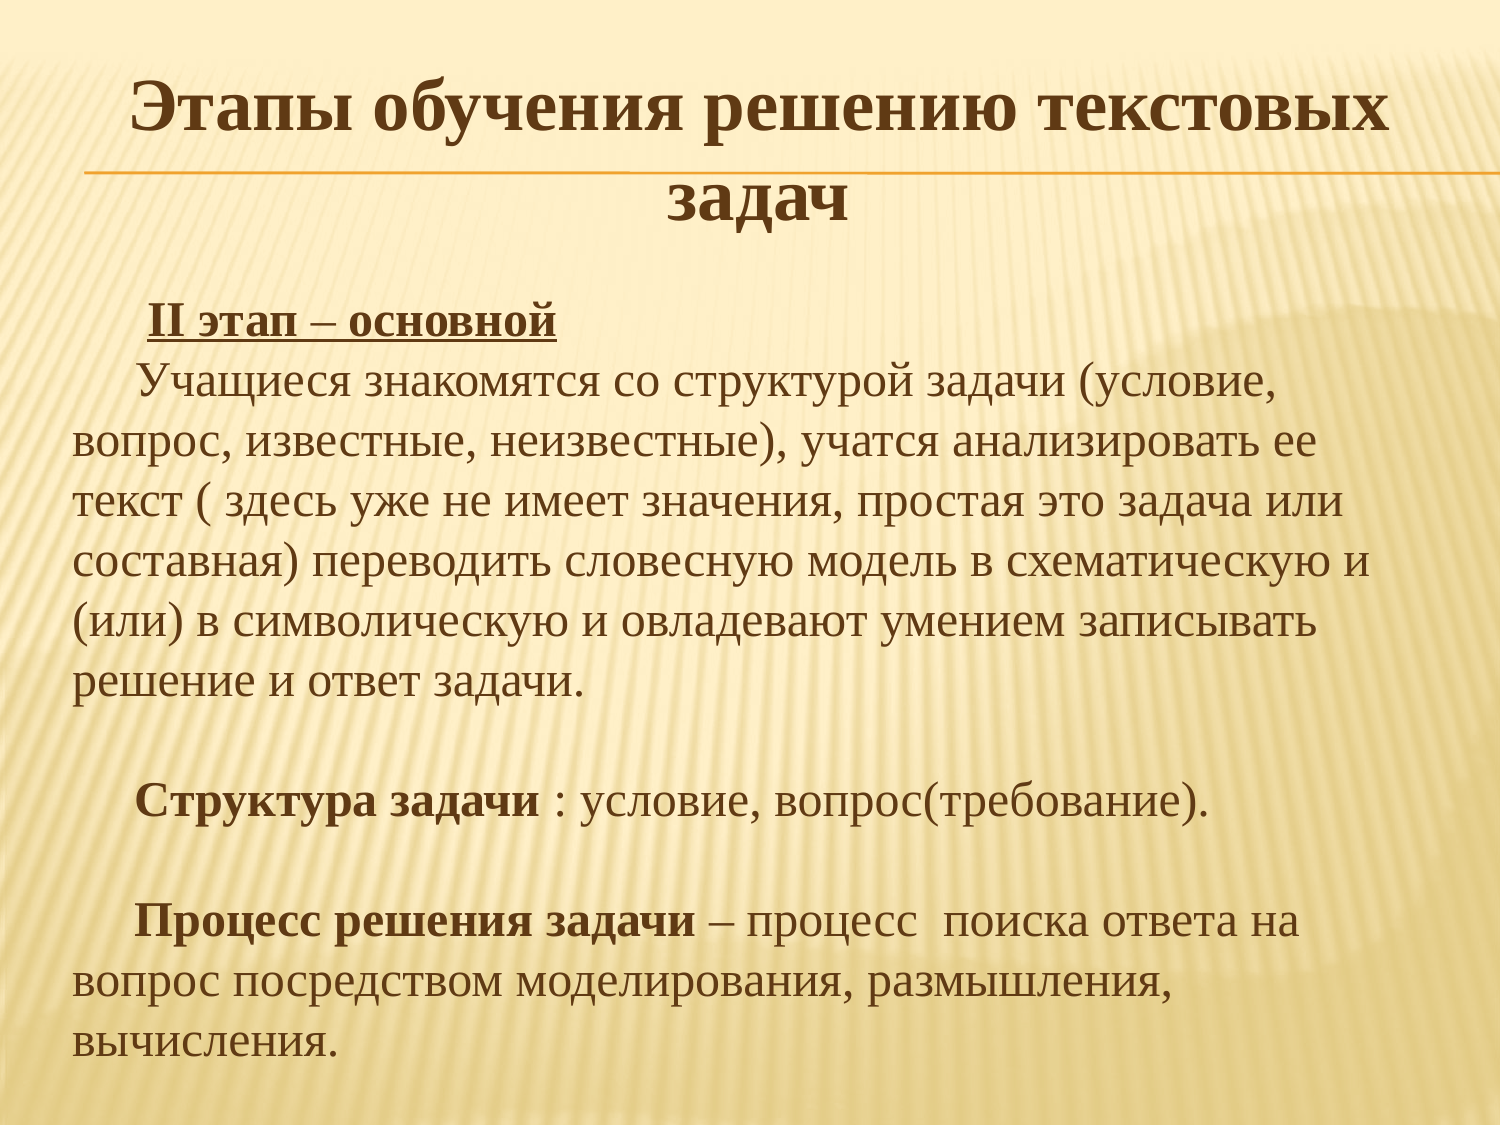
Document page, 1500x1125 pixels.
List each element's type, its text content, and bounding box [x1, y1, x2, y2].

text_box II этап – основной Учащиеся знакомятся со структурой задачи (условие, вопрос, известные, неизвестные), учатся анализировать ее текст ( здесь уже не имеет значения, простая это задача или составная) переводить словесную модель в схематическую и (или) в символическую и овладевают умением записывать решение и ответ задачи. Структура задачи : условие, вопрос(требование). Процесс решения задачи – процесс поиска ответа на вопрос посредством моделирования, размышления, вычисления. [57, 278, 1447, 1074]
text_box Этапы обучения решению текстовых задач [44, 48, 1474, 244]
